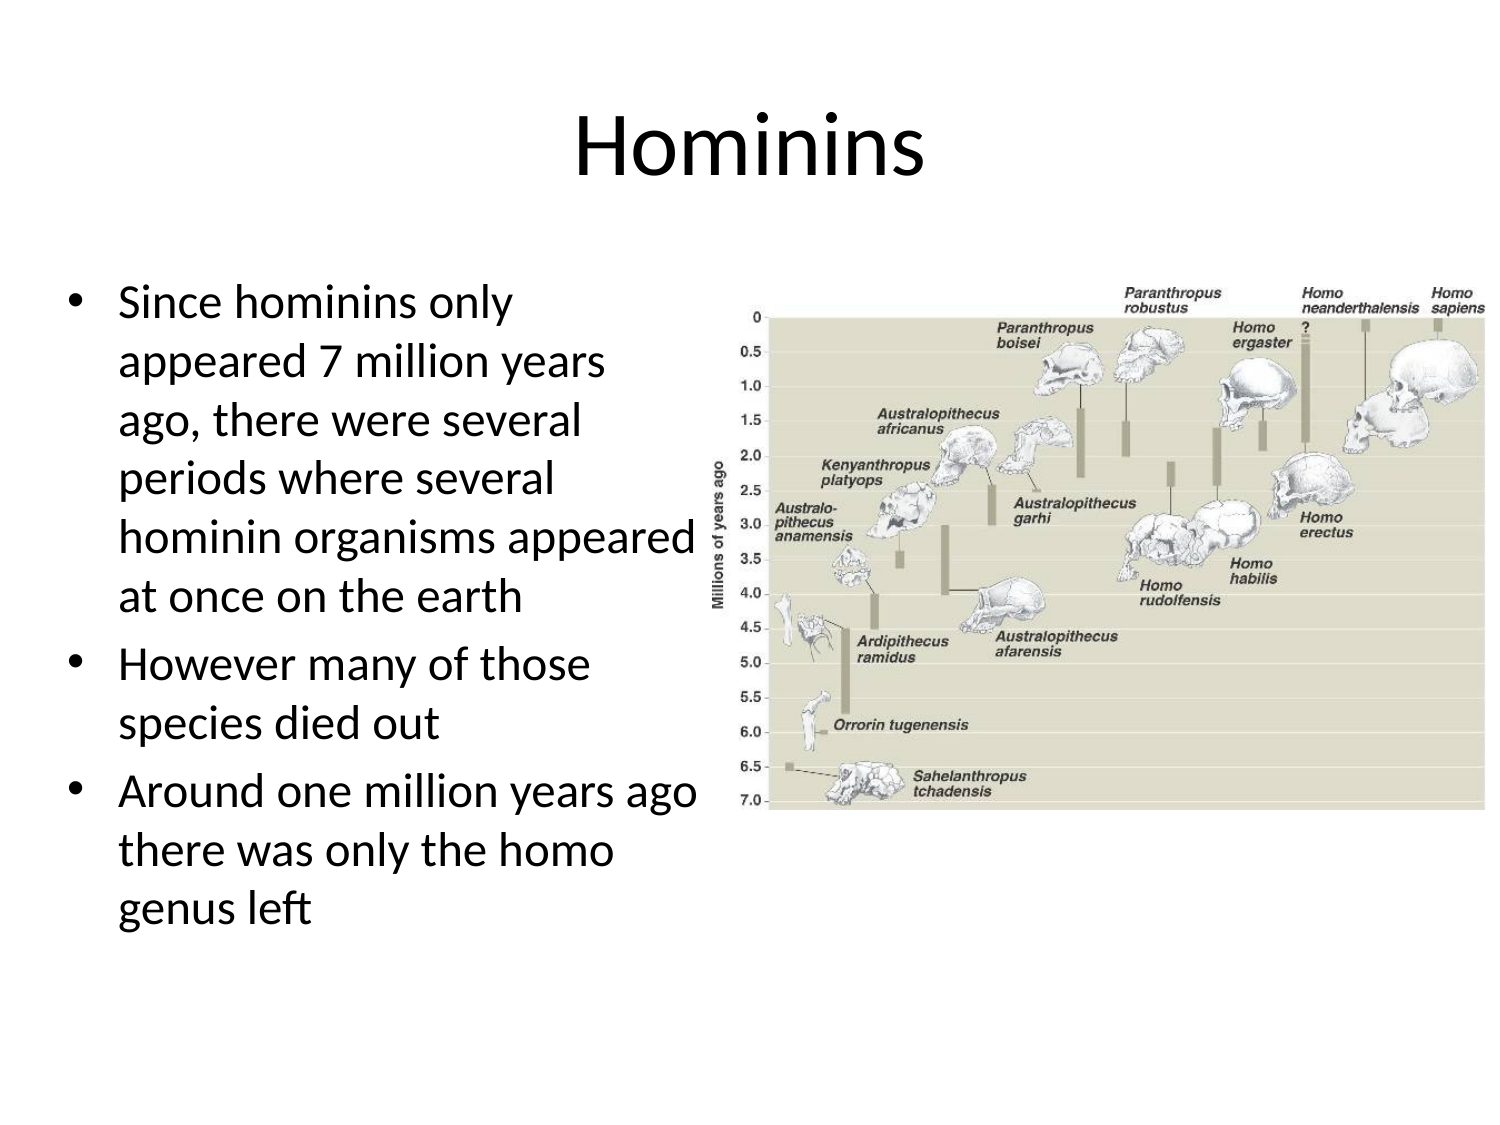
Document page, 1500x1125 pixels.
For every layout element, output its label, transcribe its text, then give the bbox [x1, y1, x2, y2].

list Since hominins only appeared 7 million years ago, there were several periods where several hominin organisms appeared at once on the earth However many of those species died out Around one million years ago there was only the homo genus left [52, 262, 715, 1005]
picture [712, 287, 1486, 810]
title Hominins [75, 45, 1425, 233]
